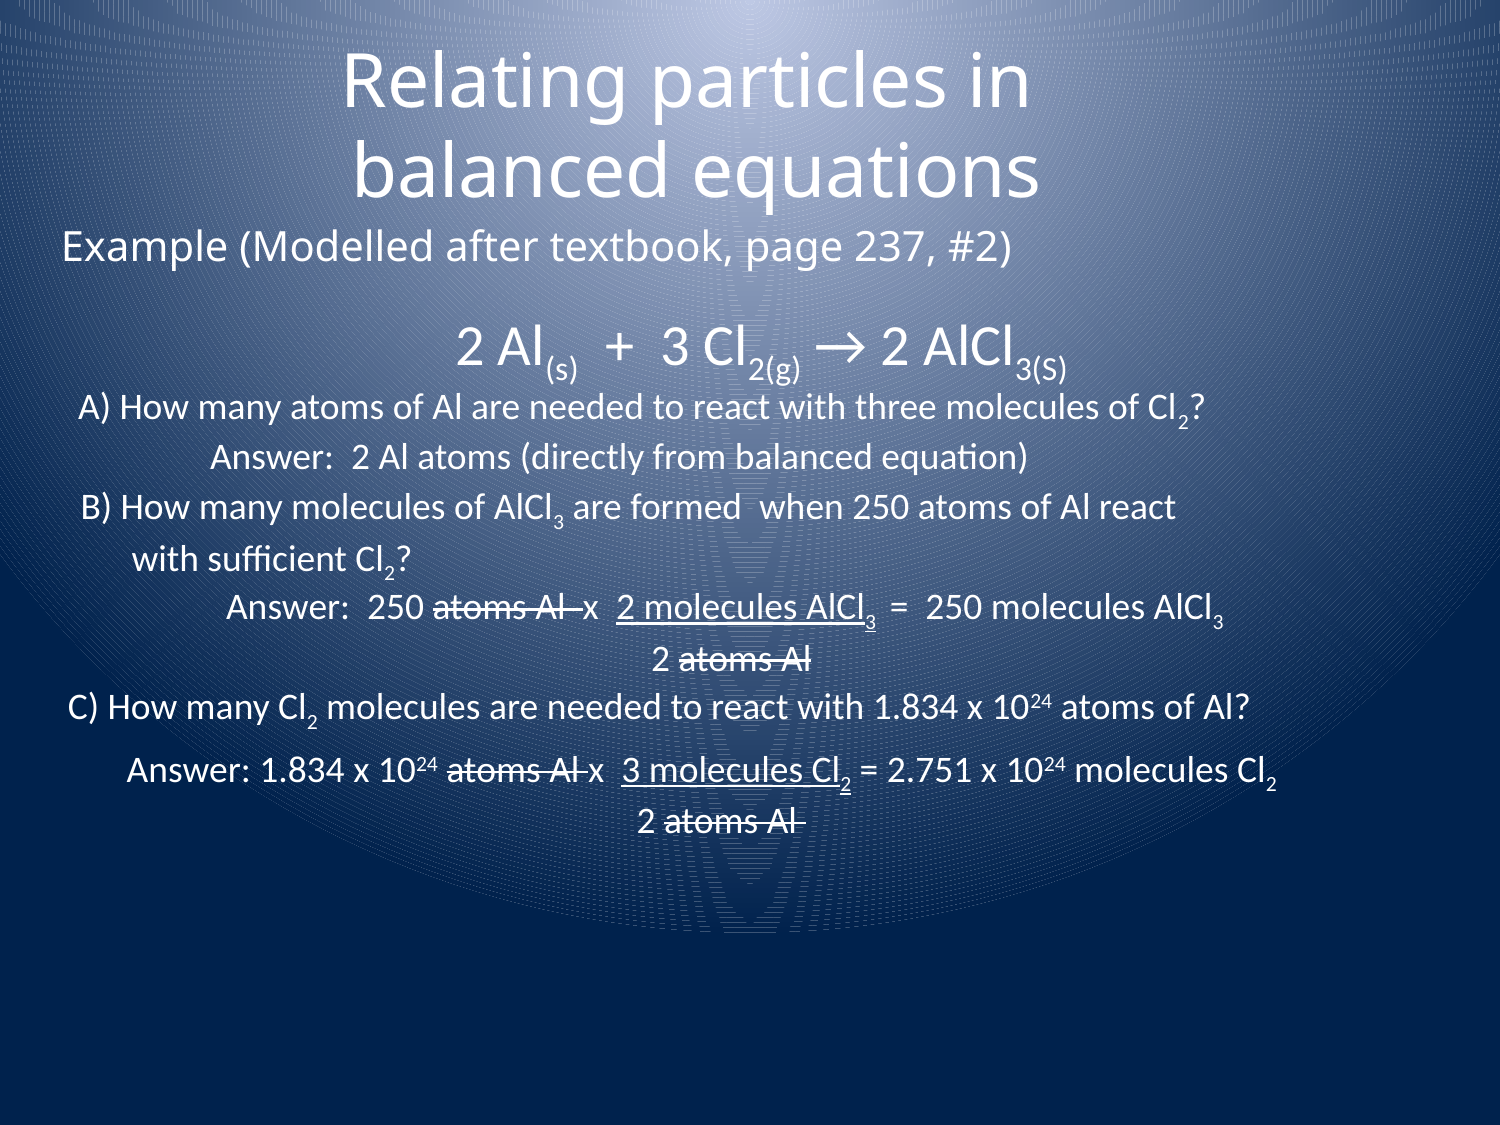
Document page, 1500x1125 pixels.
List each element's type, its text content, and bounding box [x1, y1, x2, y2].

text_box Answer: 250 atoms Al x 2 molecules AlCl3 = 250 molecules AlCl3 2 atoms Al [211, 574, 1239, 674]
text_box B) How many molecules of AlCl3 are formed when 250 atoms of Al react with sufficient Cl2? [65, 474, 1193, 592]
text_box Relating particles in balanced equations [326, 24, 1068, 220]
text_box A) How many atoms of Al are needed to react with three molecules of Cl2? [63, 374, 1222, 441]
text_box Example (Modelled after textbook, page 237, #2) [46, 212, 1027, 278]
text_box C) How many Cl2 molecules are needed to react with 1.834 x 1024 atoms of Al? [53, 674, 1284, 741]
text_box 2 Al(s) + 3 Cl2(g) → 2 AlCl3(S) [440, 299, 1097, 374]
text_box Answer: 1.834 x 1024 atoms Al x 3 molecules Cl2 = 2.751 x 1024 molecules Cl2 2 atoms Al [111, 737, 1292, 849]
text_box Answer: 2 Al atoms (directly from balanced equation) [195, 424, 1045, 474]
